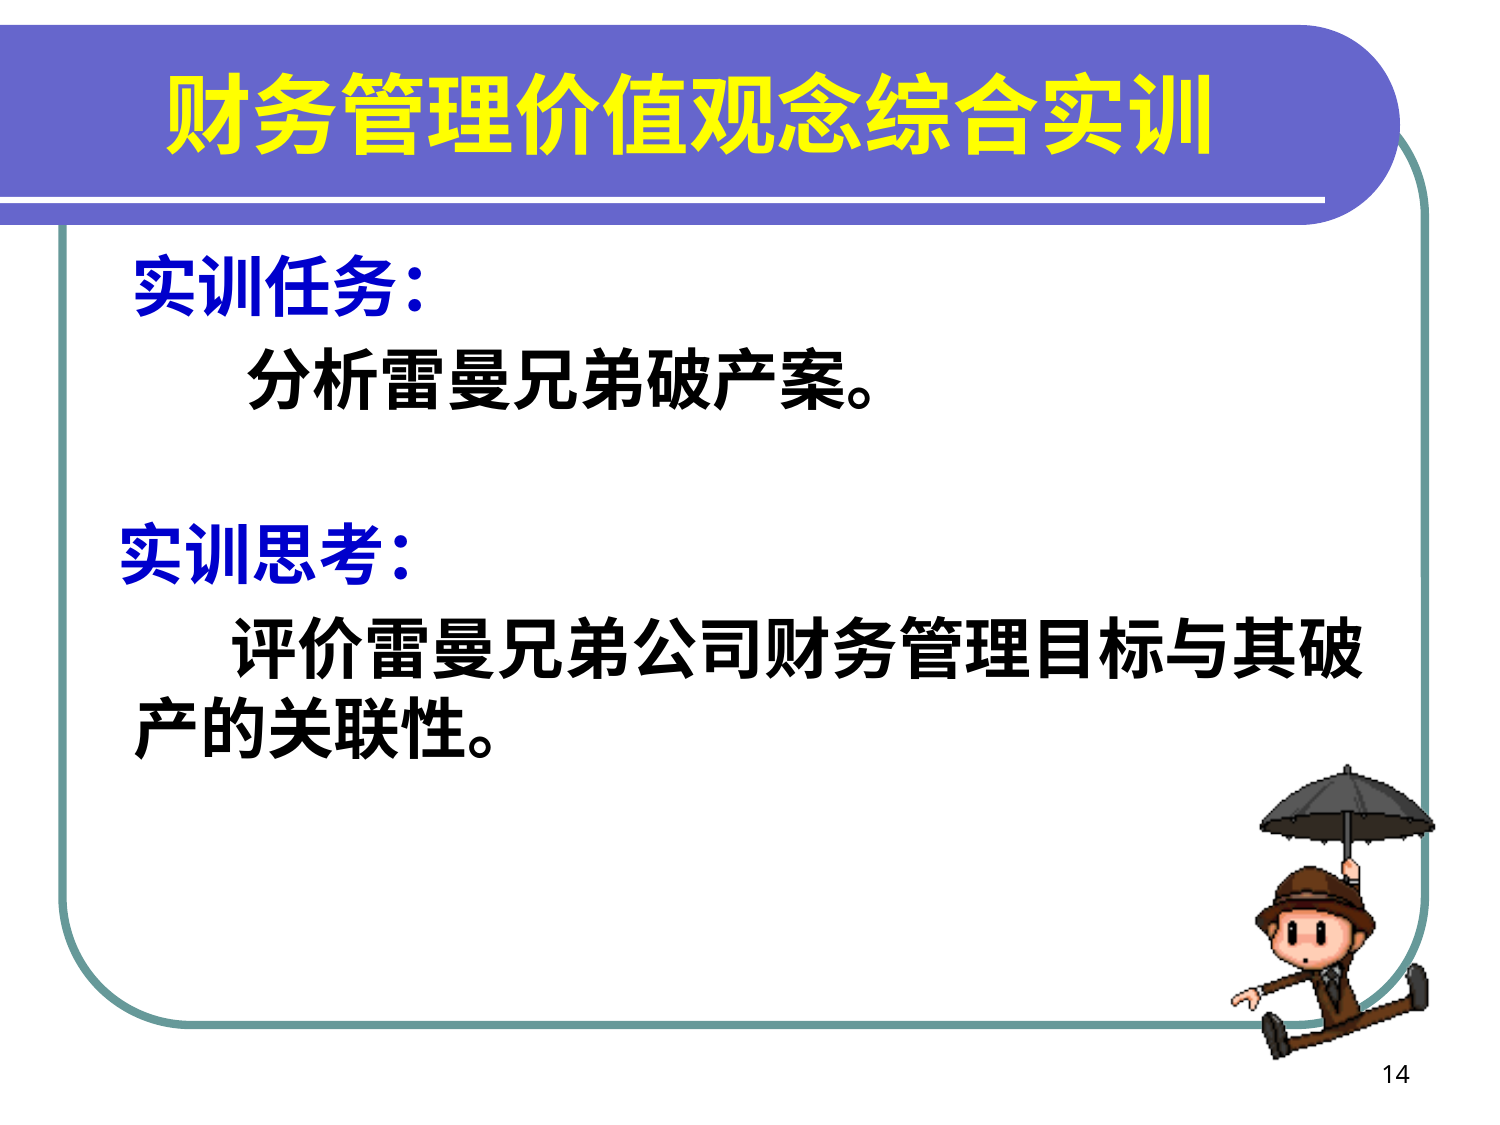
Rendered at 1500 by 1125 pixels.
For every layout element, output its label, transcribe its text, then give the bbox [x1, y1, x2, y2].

slide_number 14 [1074, 1024, 1426, 1101]
list 实训任务： 分析雷曼兄弟破产案。 实训思考： 评价雷曼兄弟公司财务管理目标与其破产的关联性。 [62, 237, 1388, 976]
title 财务管理价值观念综合实训 [31, 37, 1348, 188]
picture [1173, 749, 1500, 1074]
